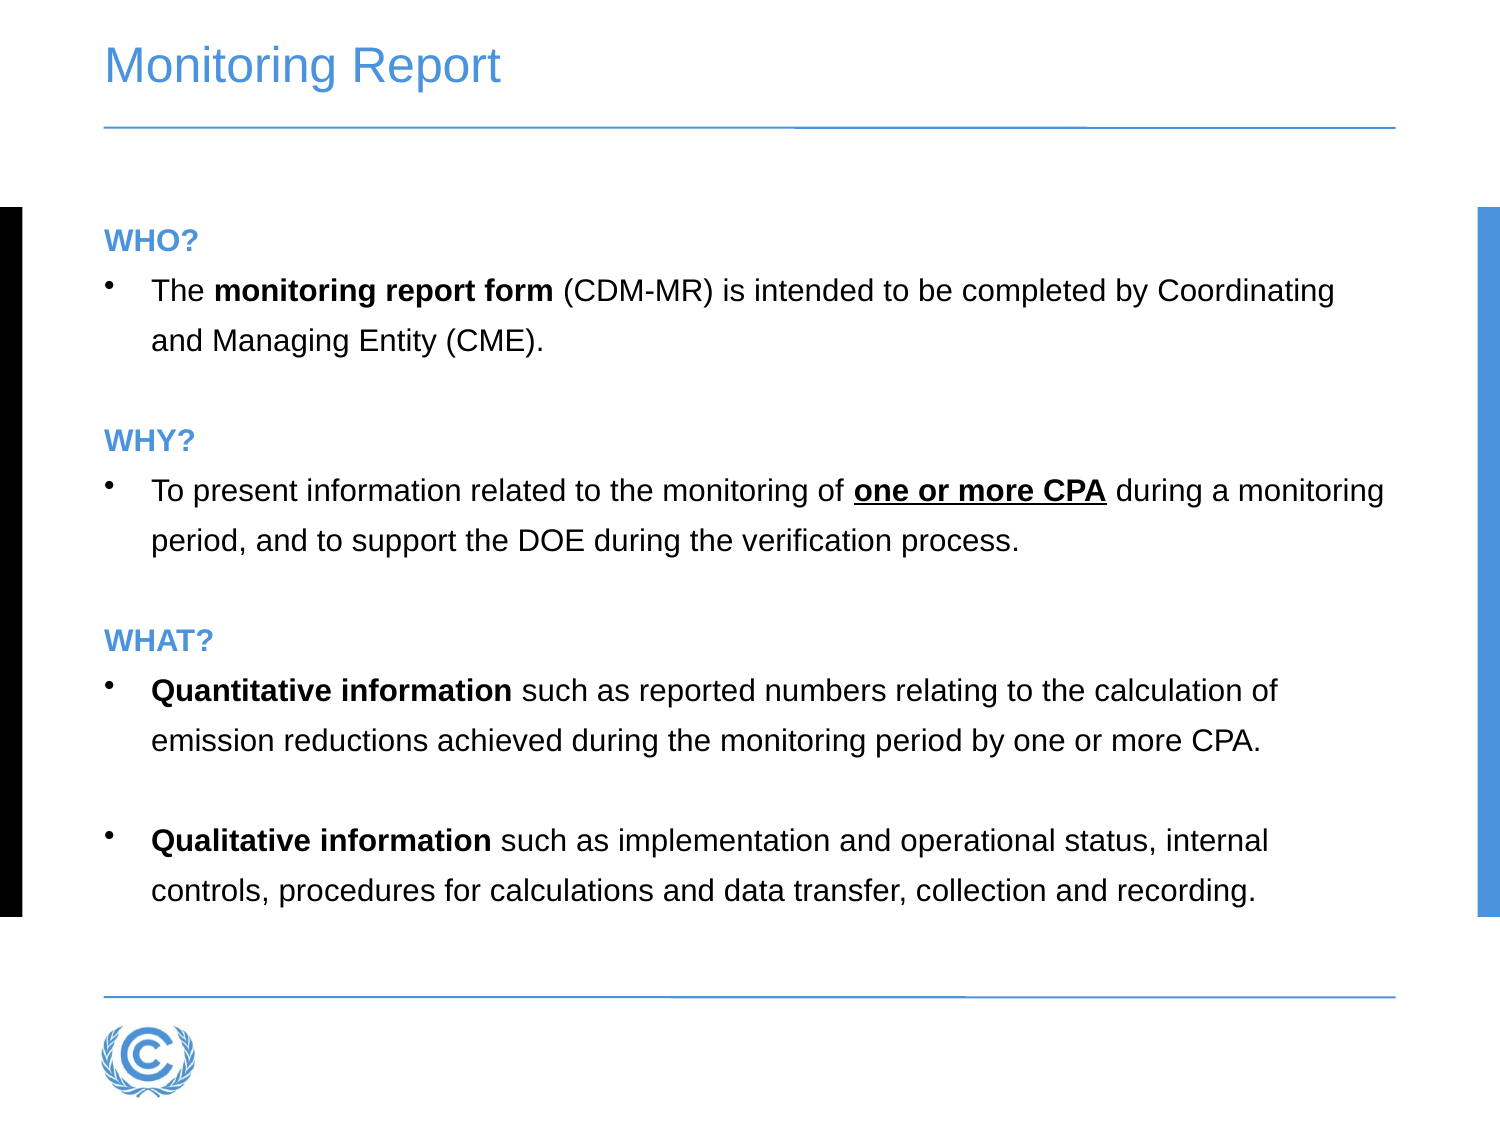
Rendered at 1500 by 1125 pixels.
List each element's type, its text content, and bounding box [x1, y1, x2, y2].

list WHO? The monitoring report form (CDM-MR) is intended to be completed by Coordinating and Managing Entity (CME). WHY? To present information related to the monitoring of one or more CPA during a monitoring period, and to support the DOE during the verification process. WHAT? Quantitative information such as reported numbers relating to the calculation of emission reductions achieved during the monitoring period by one or more CPA. Qualitative information such as implementation and operational status, internal controls, procedures for calculations and data transfer, collection and recording. [104, 207, 1395, 918]
title Monitoring Report [104, 50, 1396, 103]
picture [101, 1001, 209, 1108]
